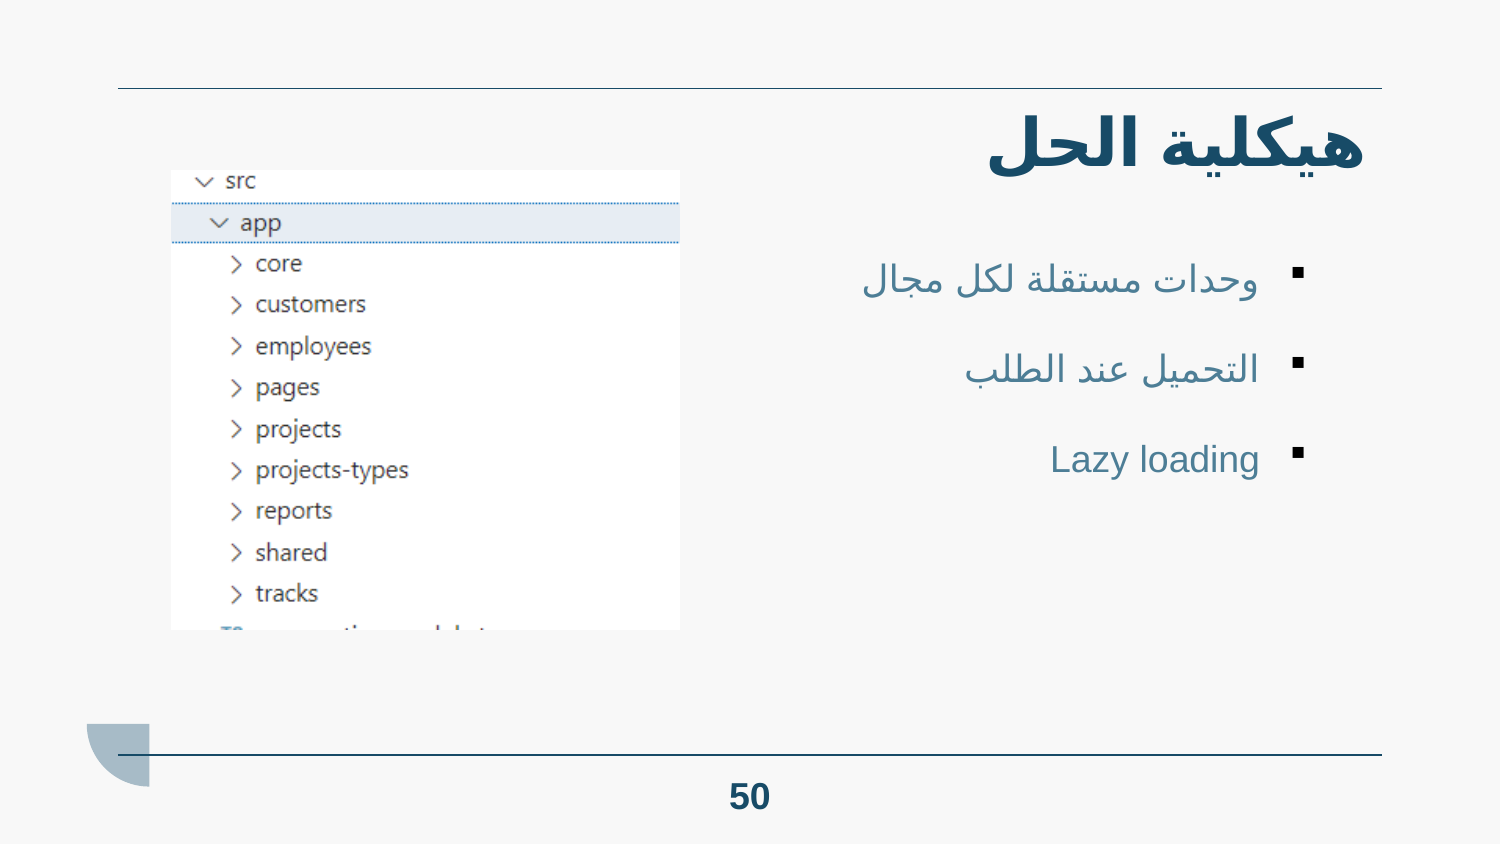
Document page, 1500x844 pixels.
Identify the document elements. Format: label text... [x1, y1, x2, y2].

text_box 50 [698, 758, 801, 831]
title هيكلية الحل [118, 85, 1382, 170]
text_box وحدات مستقلة لكل مجال التحميل عند الطلب Lazy loading [817, 247, 1322, 577]
picture [171, 169, 680, 630]
